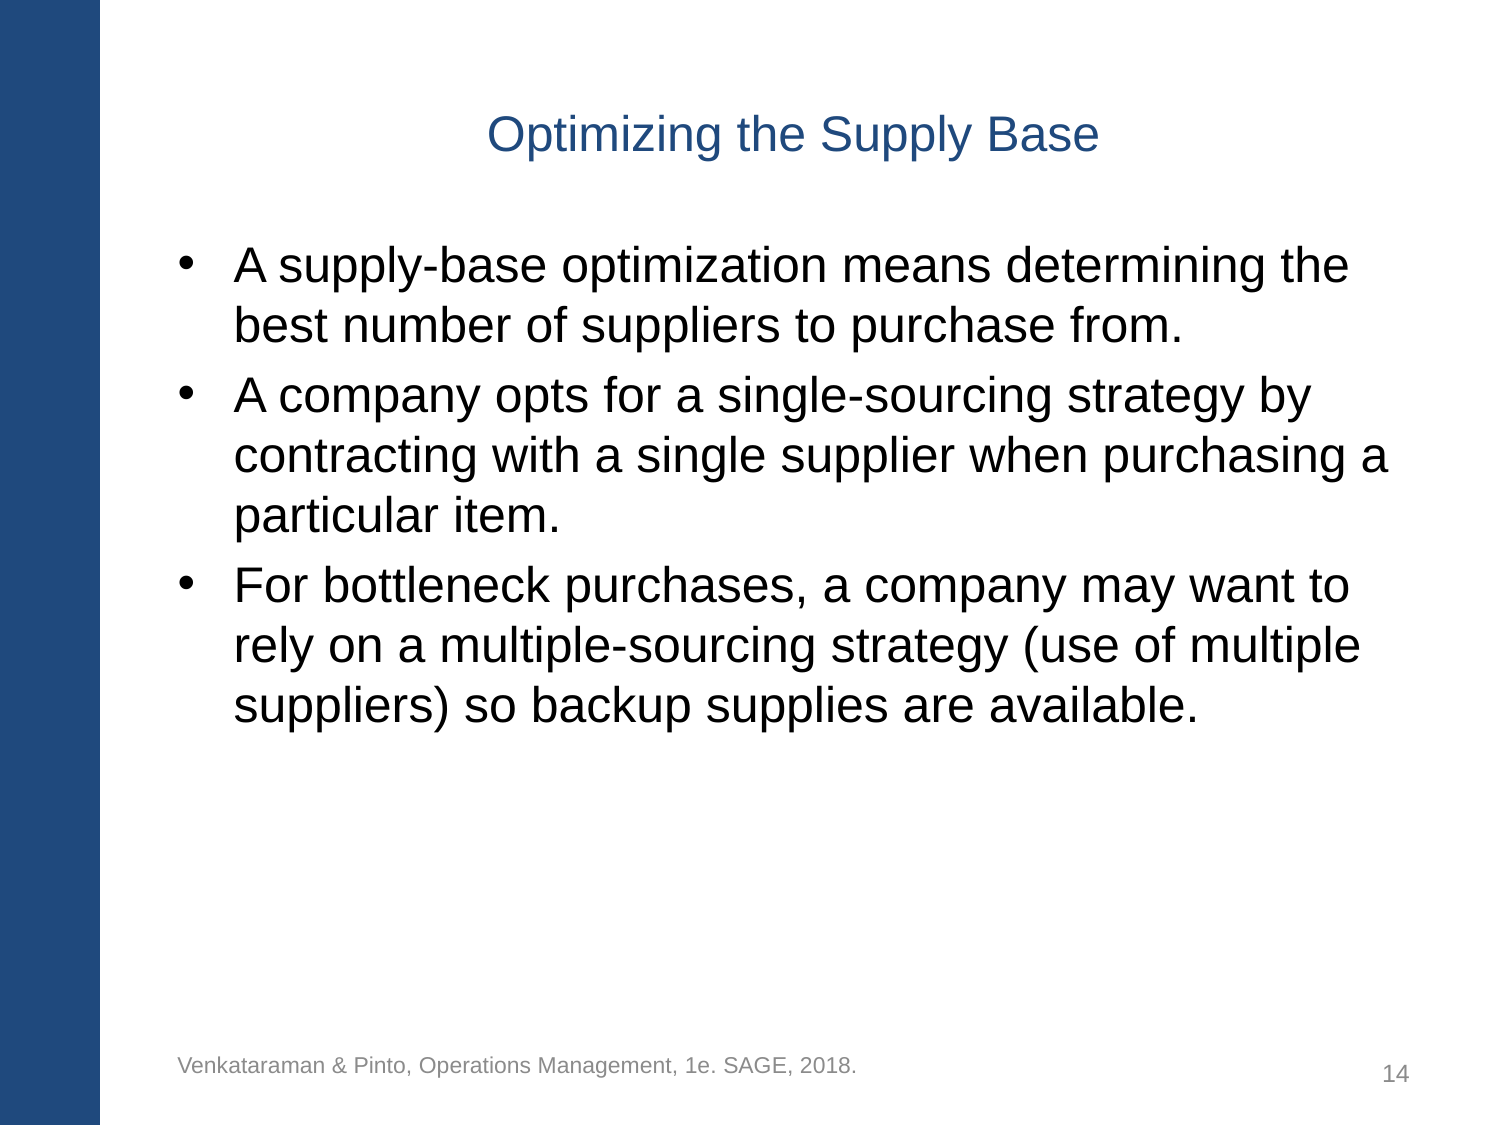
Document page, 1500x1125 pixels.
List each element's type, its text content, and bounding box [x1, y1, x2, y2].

title Optimizing the Supply Base [162, 37, 1425, 224]
slide_number 14 [1350, 1042, 1425, 1103]
footer Venkataraman & Pinto, Operations Management, 1e. SAGE, 2018. [162, 1042, 1313, 1103]
list A supply-base optimization means determining the best number of suppliers to purchase from. A company opts for a single-sourcing strategy by contracting with a single supplier when purchasing a particular item. For bottleneck purchases, a company may want to rely on a multiple-sourcing strategy (use of multiple suppliers) so backup supplies are available. [162, 224, 1425, 1013]
